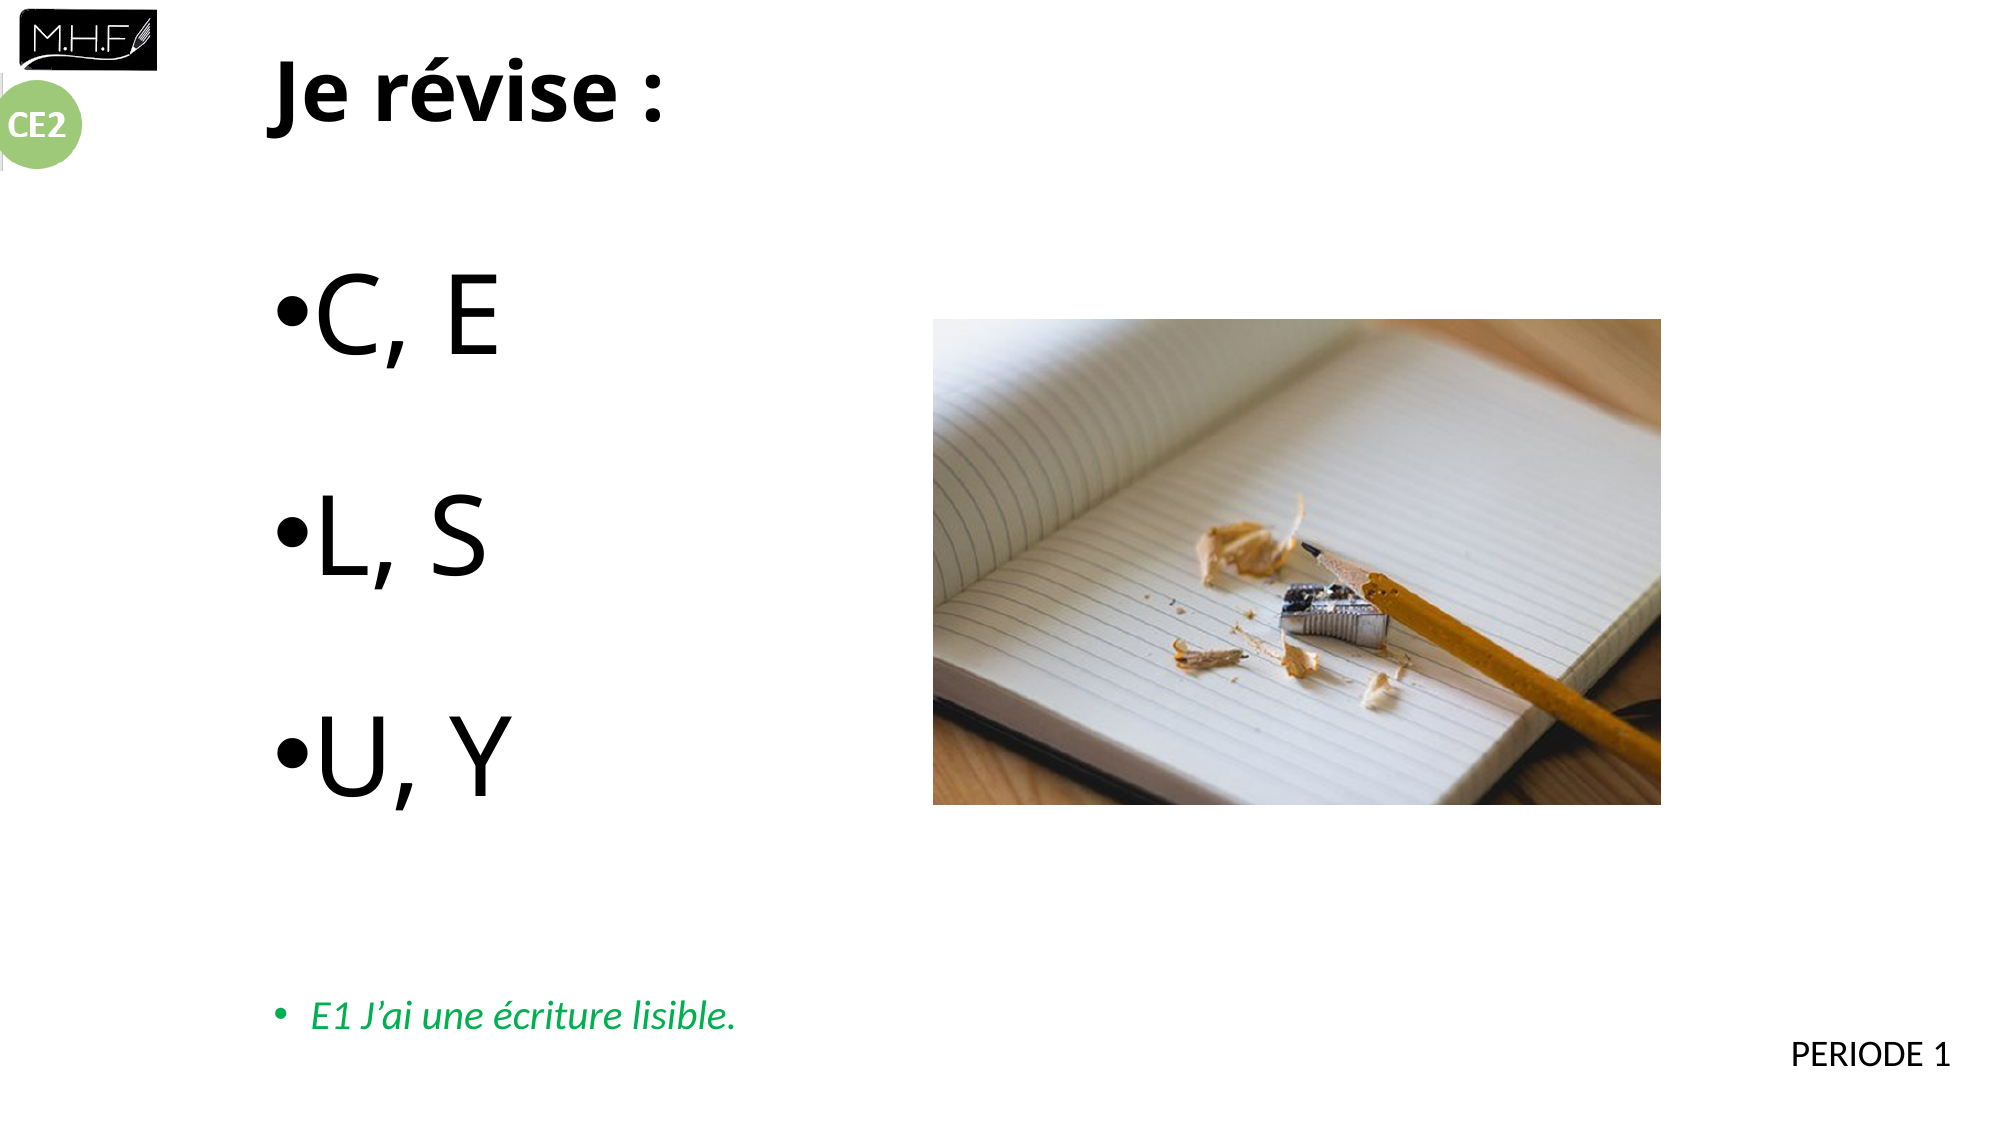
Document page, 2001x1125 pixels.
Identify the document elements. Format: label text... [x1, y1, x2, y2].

picture [933, 319, 1661, 806]
text_box PERIODE 1 [1362, 1021, 1967, 1082]
text_box Je révise : [258, 29, 753, 146]
picture [0, 7, 157, 171]
text_box C, E L, S U, Y E1 J’ai une écriture lisible. [258, 169, 885, 1053]
